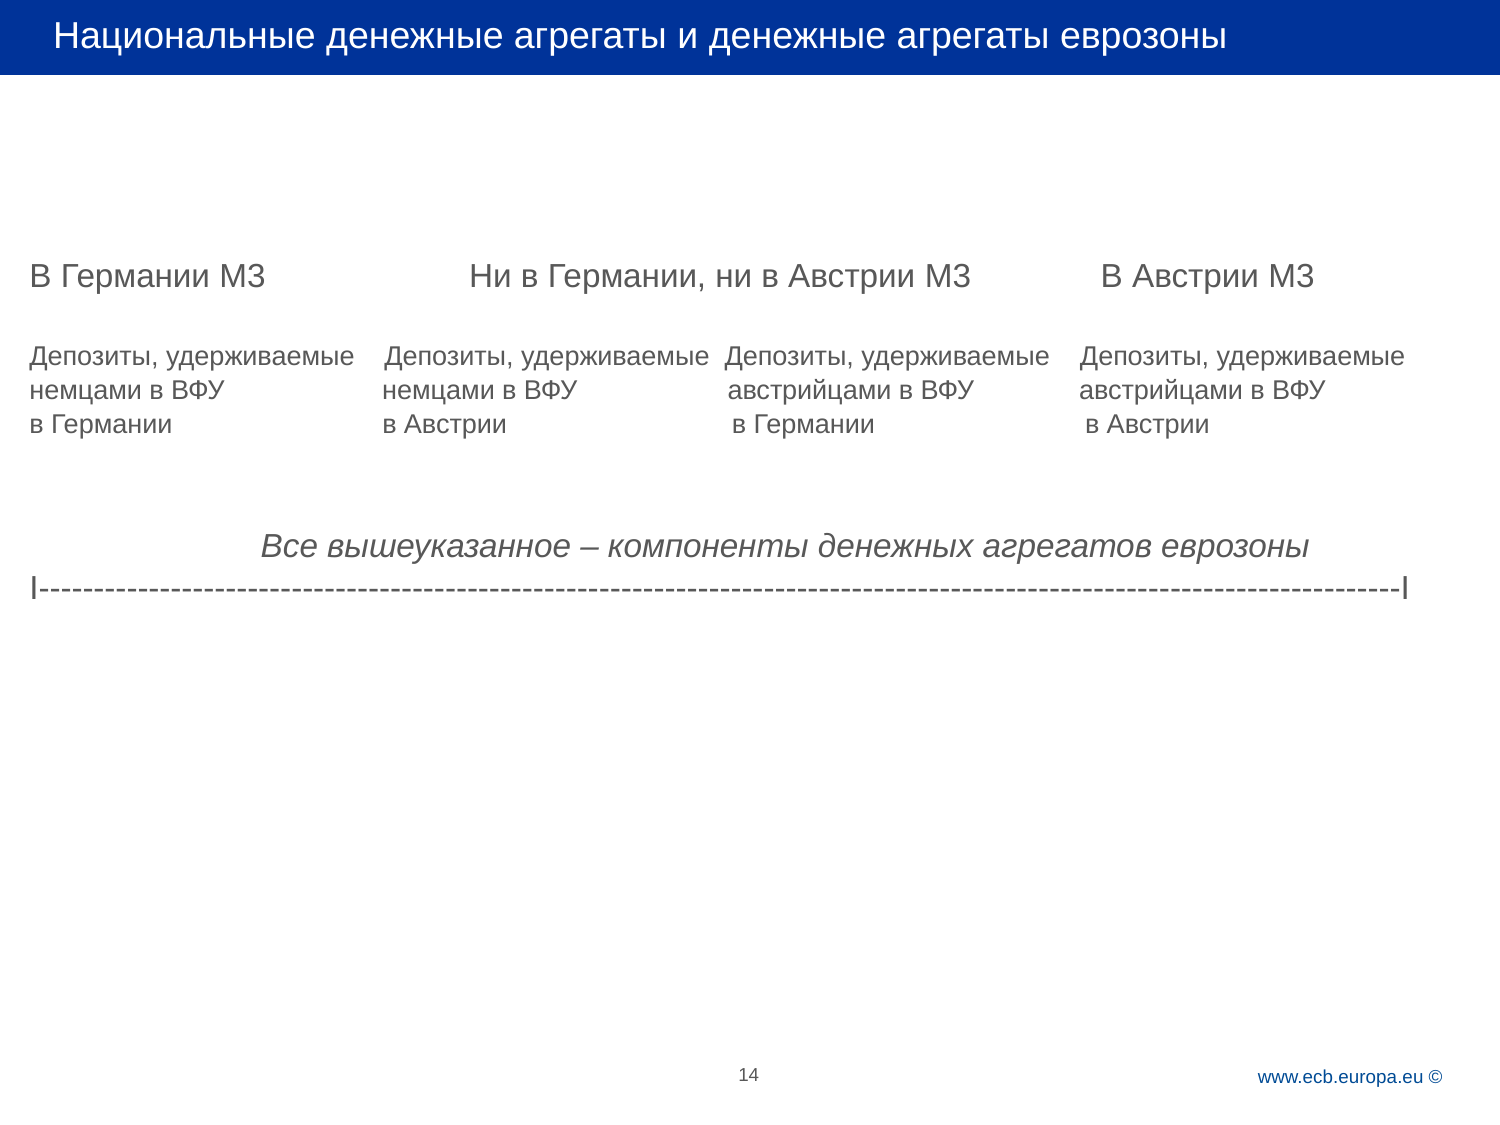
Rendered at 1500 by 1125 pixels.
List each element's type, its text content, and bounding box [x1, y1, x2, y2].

list В Германии M3 Ни в Германии, ни в Австрии M3 В Австрии M3 Депозиты, удерживаемые Депозиты, удерживаемые Депозиты, удерживаемые Депозиты, удерживаемые немцами в ВФУ немцами в ВФУ австрийцами в ВФУ австрийцами в ВФУ в Германии в Австрии в Германии в Австрии Все вышеуказанное – компоненты денежных агрегатов еврозоны I----------------------------------------------------------------------------------------------------------------------------I [29, 262, 1459, 870]
title Национальные денежные агрегаты и денежные агрегаты еврозоны [53, 0, 1500, 157]
slide_number 14 [714, 1062, 783, 1102]
